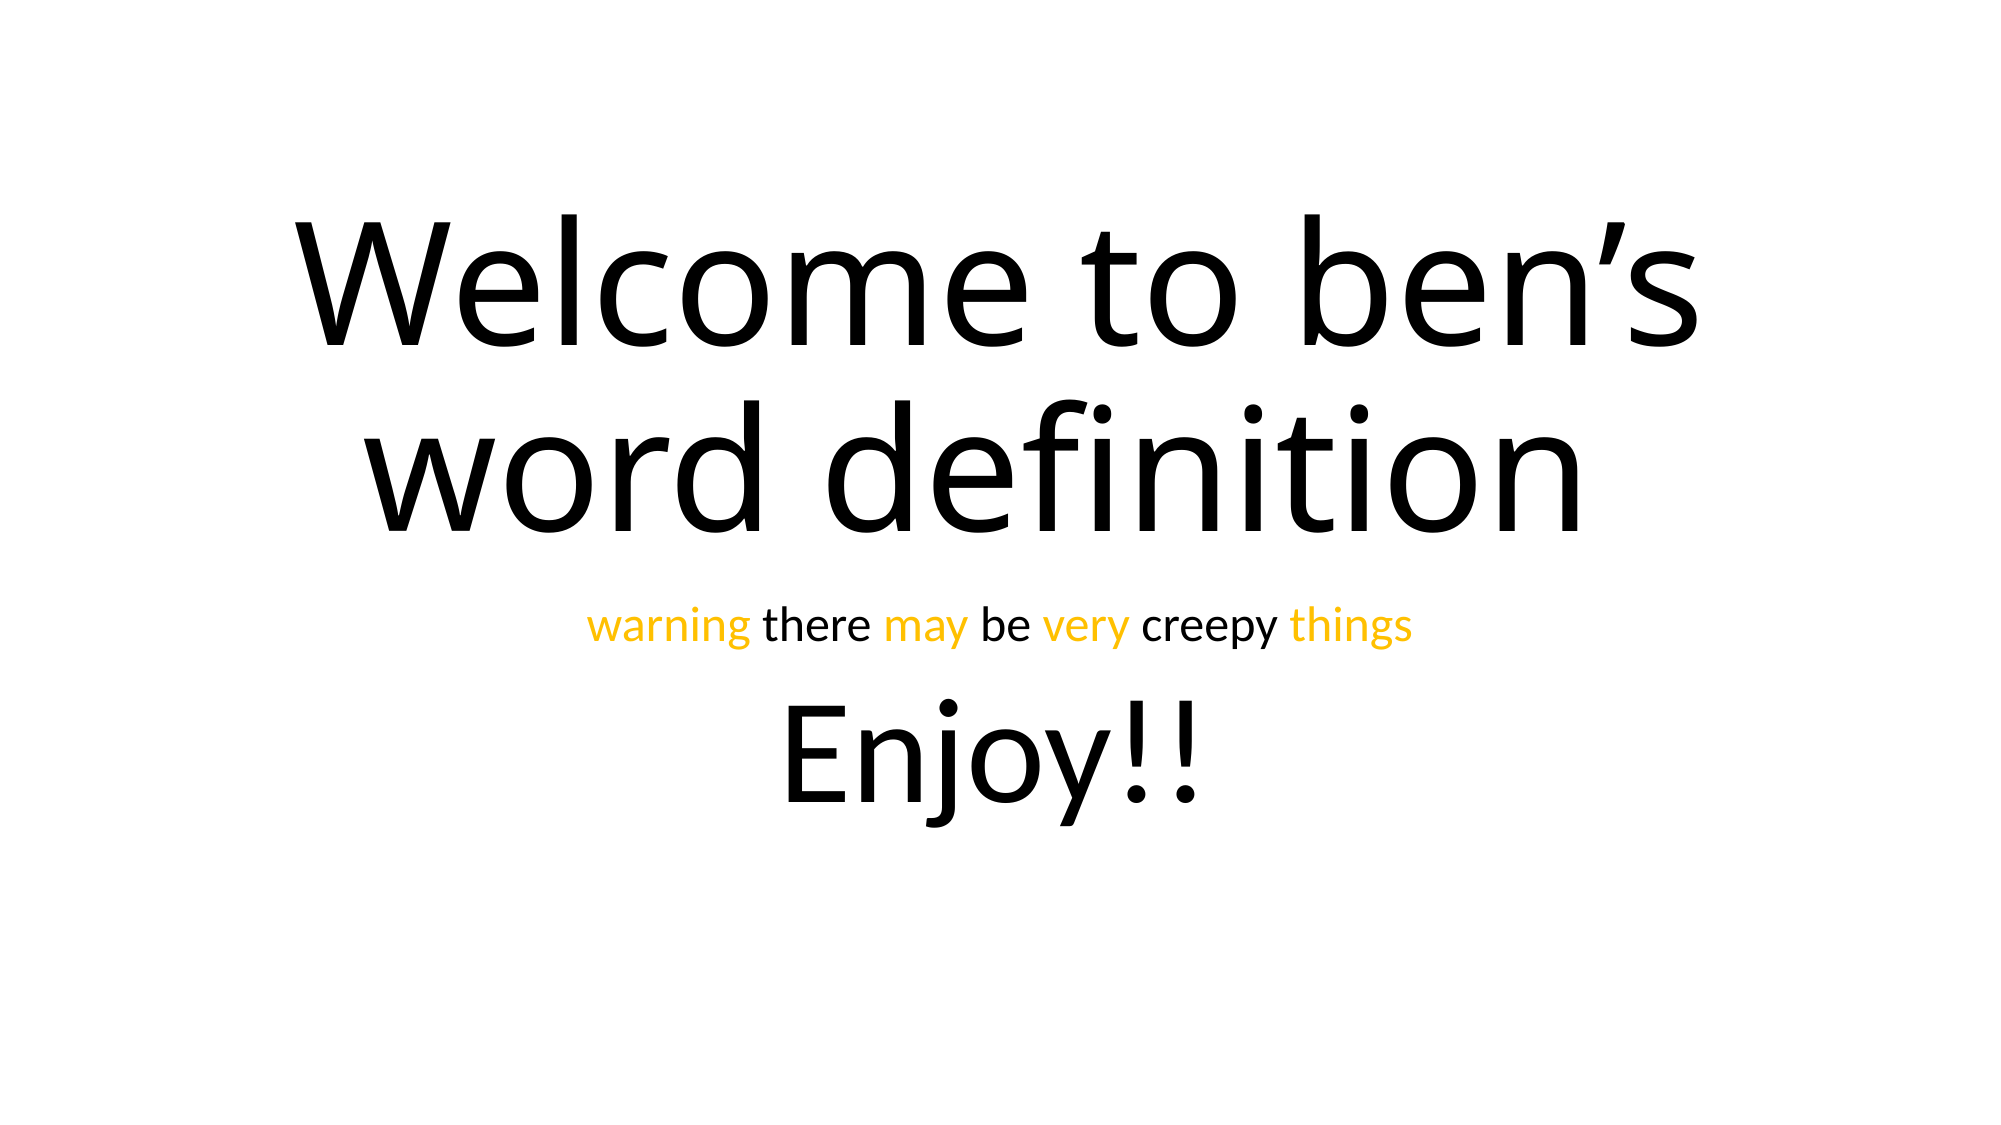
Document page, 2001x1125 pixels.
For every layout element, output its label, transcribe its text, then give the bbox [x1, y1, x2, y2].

title Welcome to ben’s word definition [249, 184, 1750, 576]
subtitle warning there may be very creepy things Enjoy!! [249, 590, 1750, 863]
